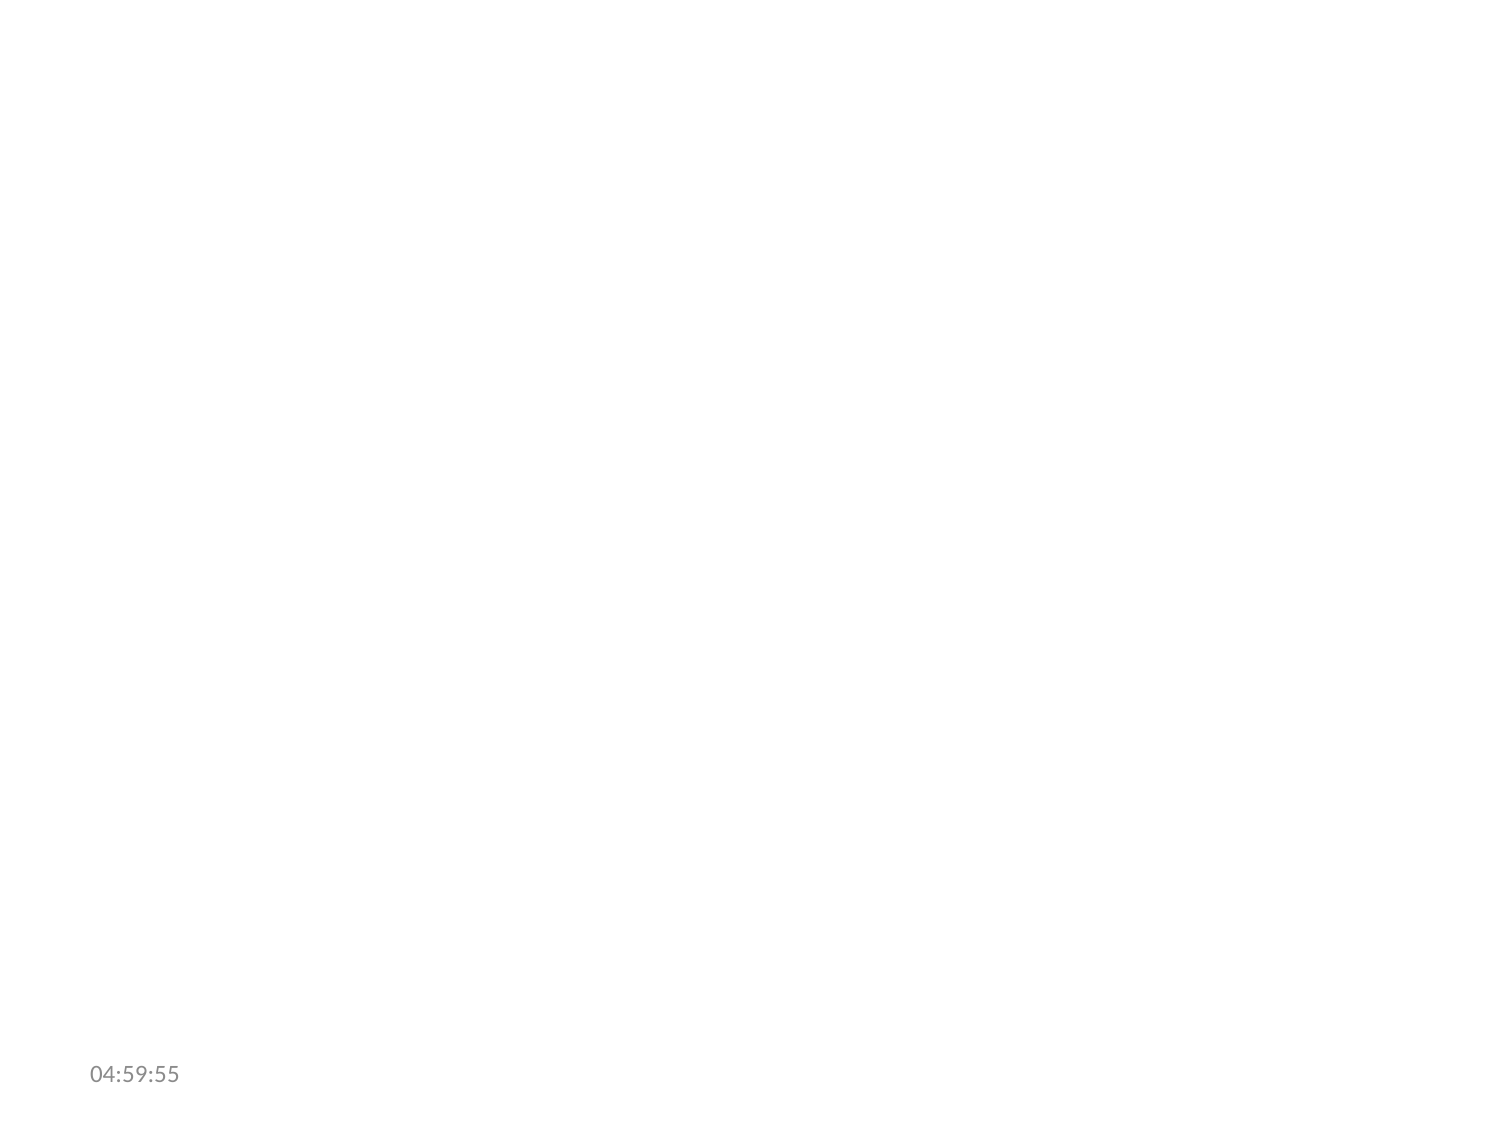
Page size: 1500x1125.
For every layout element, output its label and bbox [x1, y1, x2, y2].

slide_number [75, 1042, 425, 1103]
